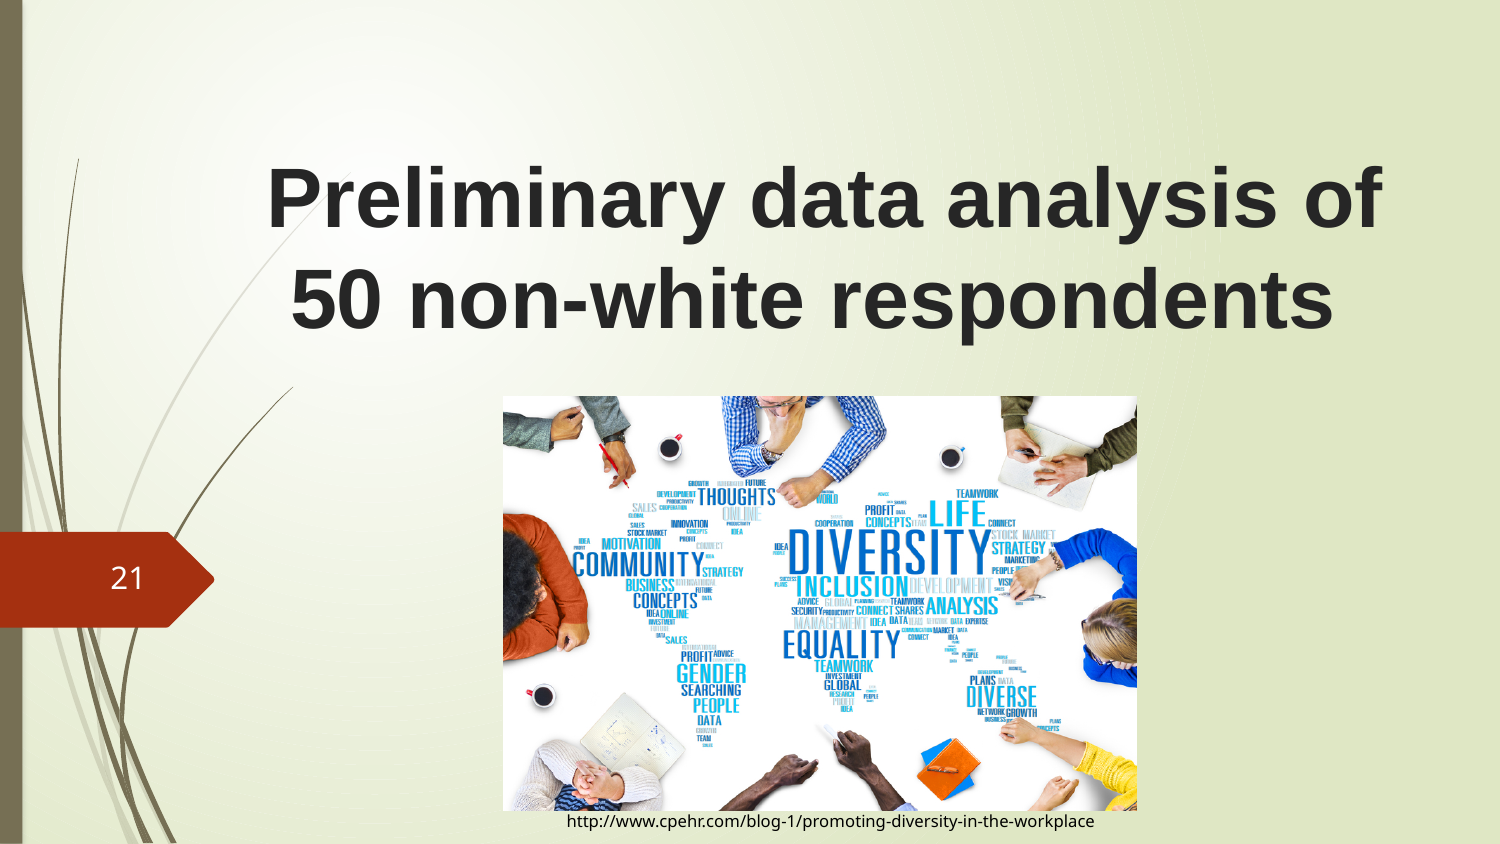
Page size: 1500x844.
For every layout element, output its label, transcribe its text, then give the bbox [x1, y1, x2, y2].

title Preliminary data analysis of 50 non-white respondents [234, 74, 1416, 354]
picture [503, 396, 1137, 812]
slide_number 21 [65, 557, 162, 603]
text_box http://www.cpehr.com/blog-1/promoting-diversity-in-the-workplace [551, 820, 1112, 839]
